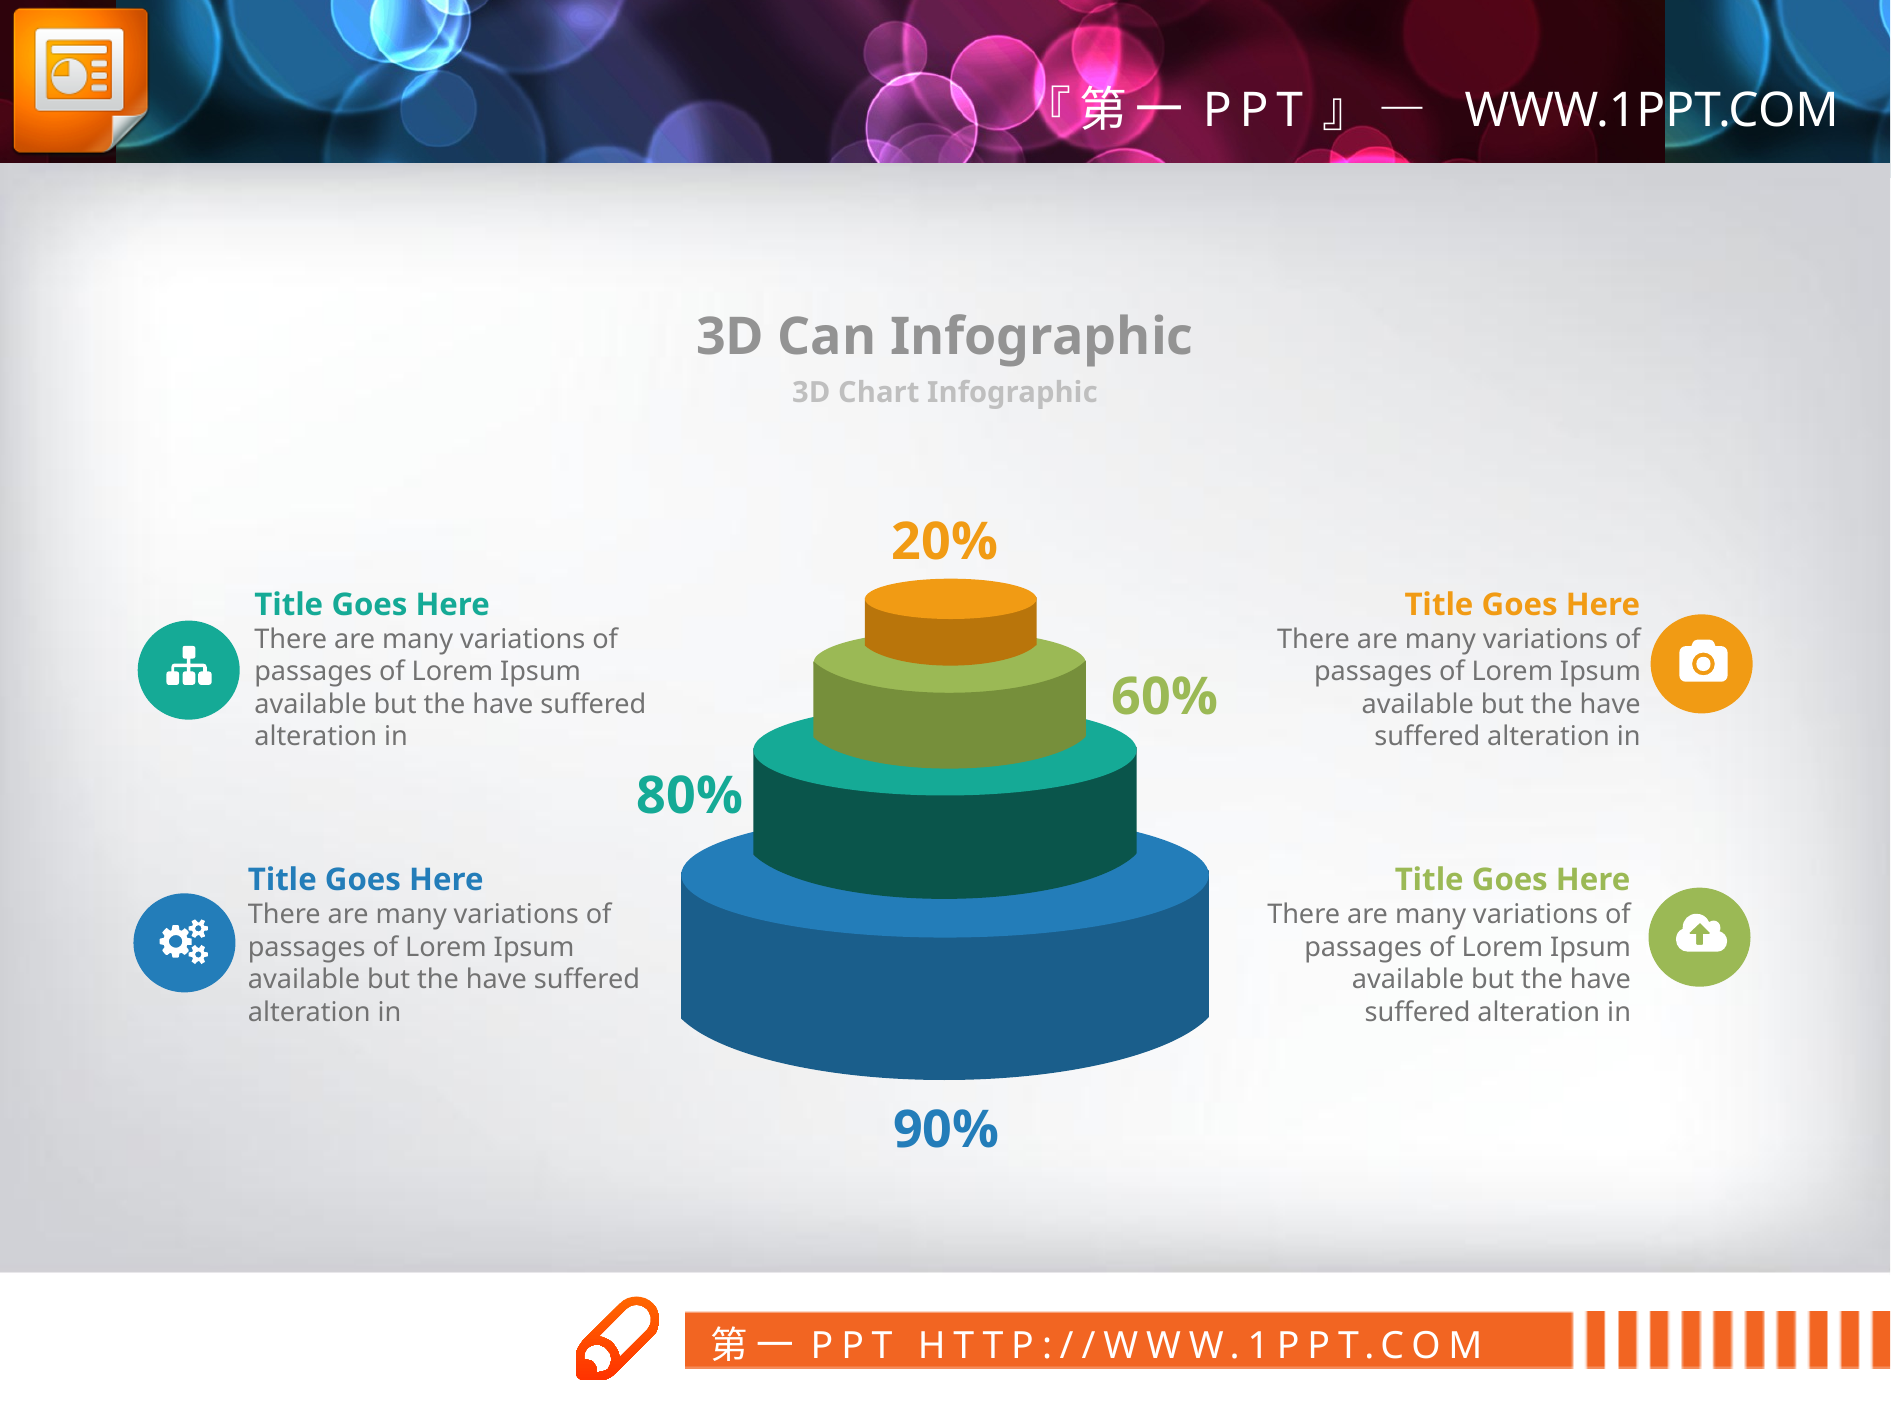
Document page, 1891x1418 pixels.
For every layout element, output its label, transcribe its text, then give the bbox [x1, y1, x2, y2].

text_box 90% [893, 1094, 1000, 1158]
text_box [133, 893, 236, 993]
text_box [753, 704, 1137, 900]
text_box Title Goes Here There are many variations of passages of Lorem Ipsum available but the have suffered alteration in [235, 574, 681, 761]
text_box Title Goes Here There are many variations of passages of Lorem Ipsum available but the have suffered alteration in [229, 850, 675, 1037]
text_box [813, 630, 1086, 769]
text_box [1648, 887, 1751, 987]
picture [0, 0, 1891, 1275]
text_box 3D Chart Infographic [519, 369, 1371, 412]
text_box Title Goes Here There are many variations of passages of Lorem Ipsum available but the have suffered alteration in [1254, 574, 1660, 761]
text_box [680, 812, 1210, 1081]
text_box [1650, 614, 1753, 714]
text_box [864, 578, 1037, 666]
text_box 60% [1111, 662, 1218, 725]
picture [685, 1311, 1891, 1369]
text_box 20% [891, 507, 999, 571]
text_box 3D Can Infographic [362, 297, 1528, 371]
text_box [137, 620, 240, 720]
text_box 80% [636, 761, 743, 825]
text_box Title Goes Here There are many variations of passages of Lorem Ipsum available but the have suffered alteration in [1244, 850, 1650, 1037]
